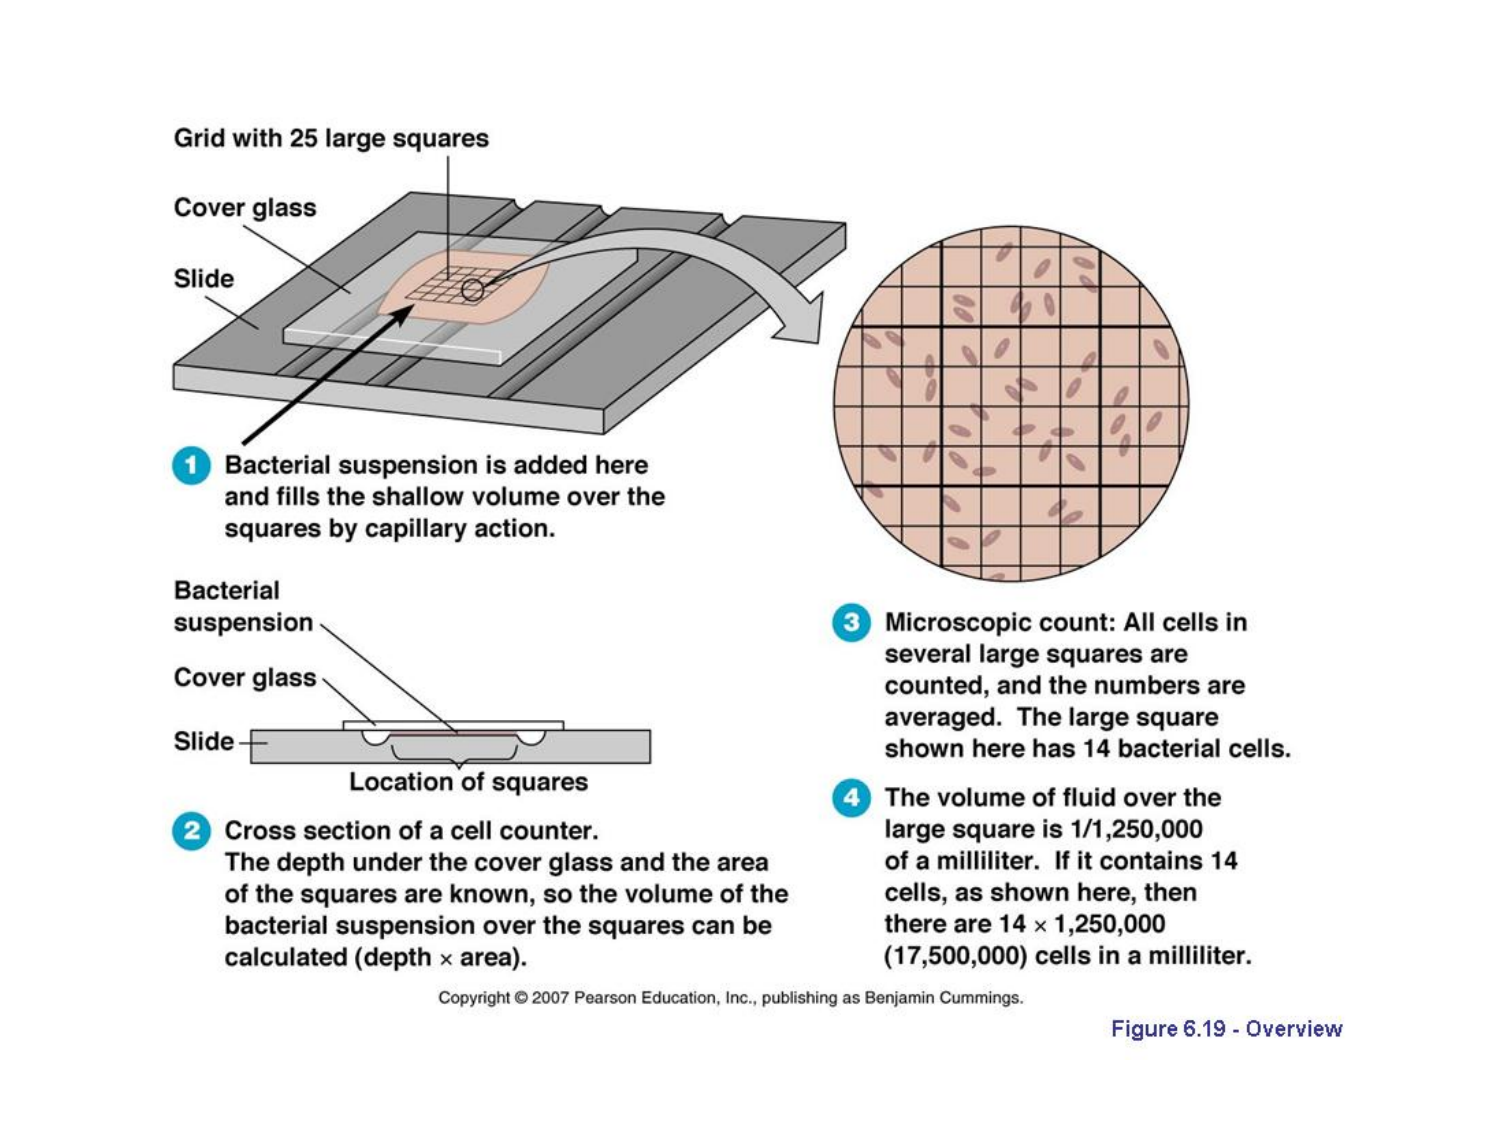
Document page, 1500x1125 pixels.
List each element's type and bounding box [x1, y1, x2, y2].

list [74, 74, 1388, 1060]
